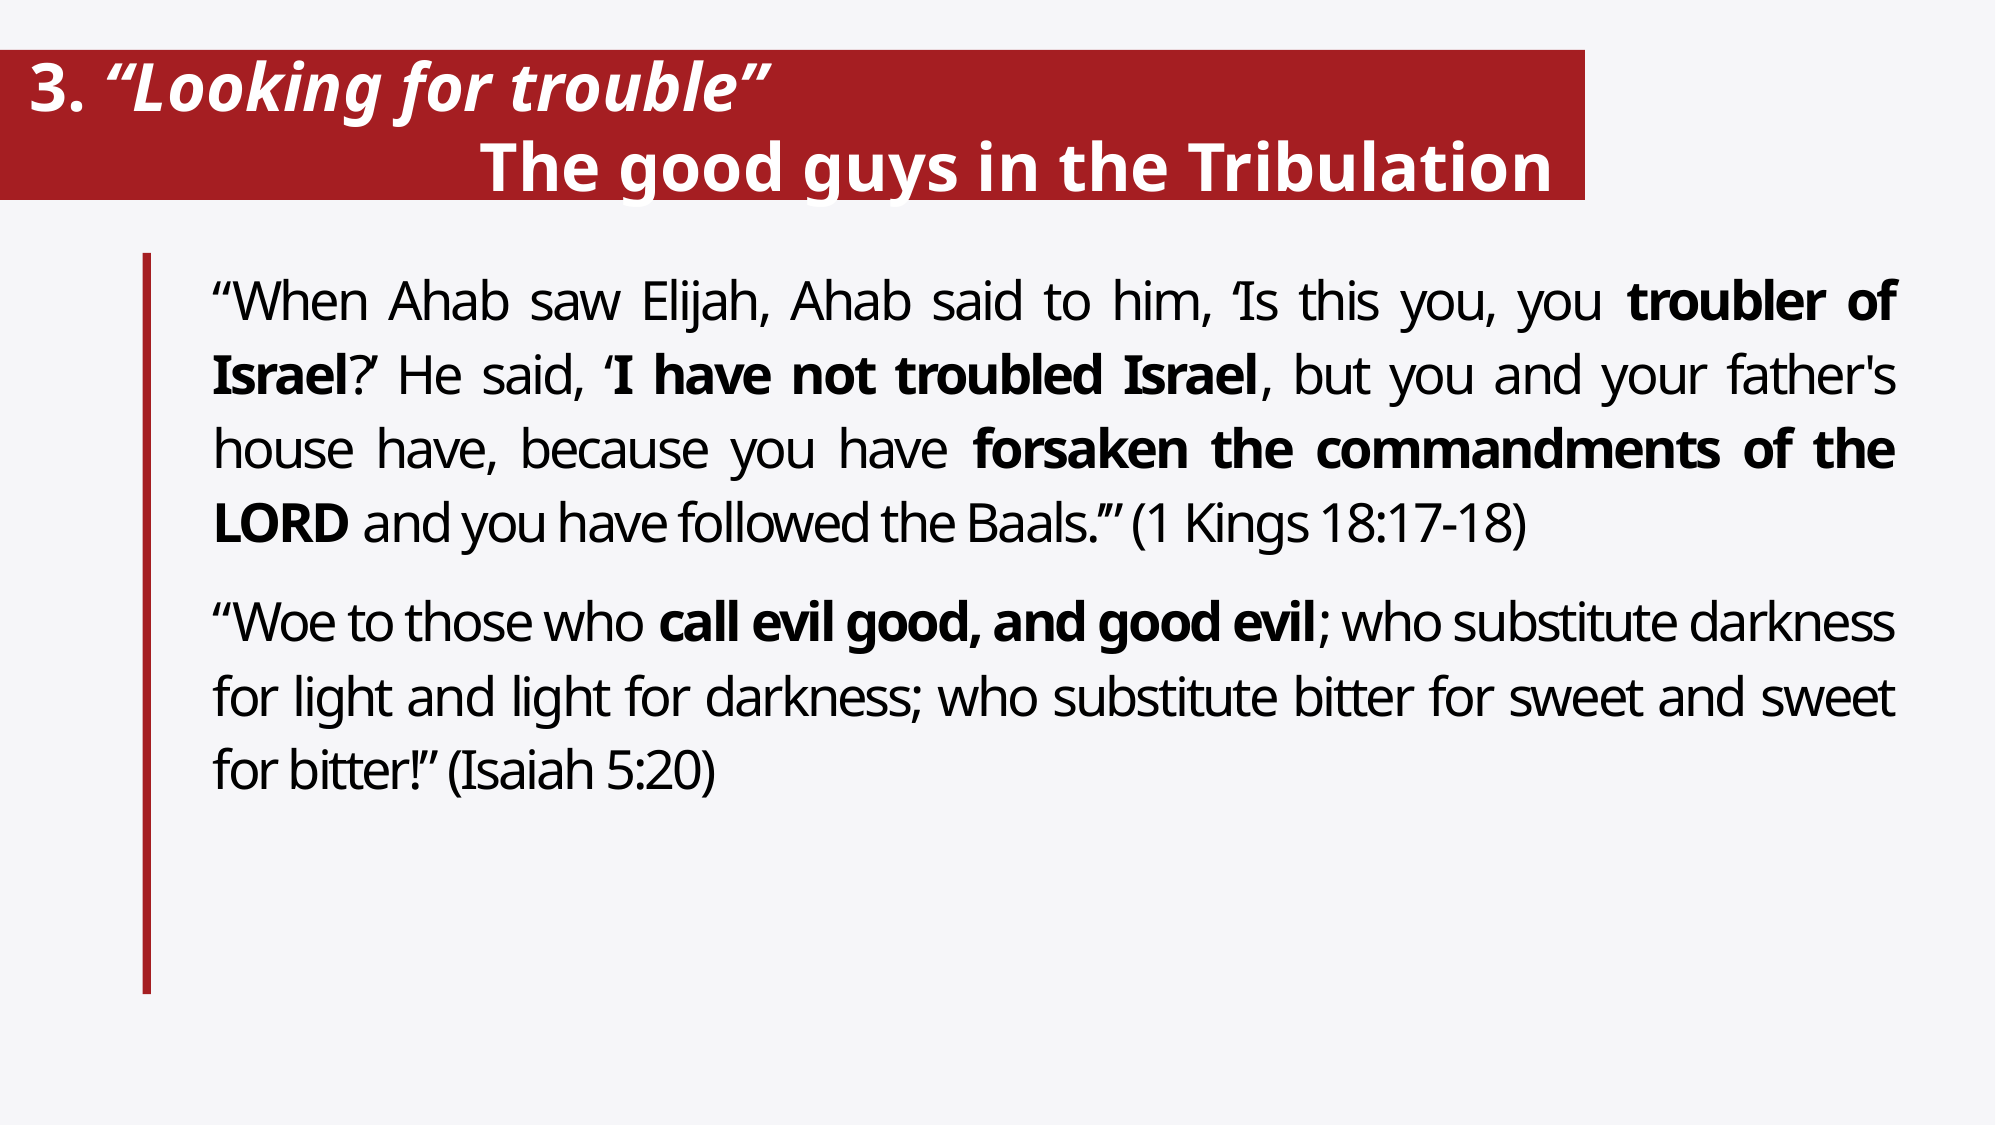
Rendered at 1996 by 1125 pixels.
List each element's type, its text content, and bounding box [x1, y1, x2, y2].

subtitle “When Ahab saw Elijah, Ahab said to him, ‘Is this you, you troubler of Israel?’ He said, ‘I have not troubled Israel, but you and your father's house have, because you have forsaken the commandments of the LORD and you have followed the Baals.’” (1 Kings 18:17-18) “Woe to those who call evil good, and good evil; who substitute darkness for light and light for darkness; who substitute bitter for sweet and sweet for bitter!” (Isaiah 5:20) [197, 249, 1910, 1000]
title 3. “Looking for trouble” The good guys in the Tribulation [14, 62, 1810, 188]
